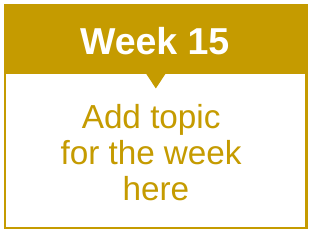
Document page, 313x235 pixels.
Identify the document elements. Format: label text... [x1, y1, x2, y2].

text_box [4, 5, 307, 89]
text_box Add topic for the week here [11, 92, 301, 215]
text_box [4, 4, 308, 229]
